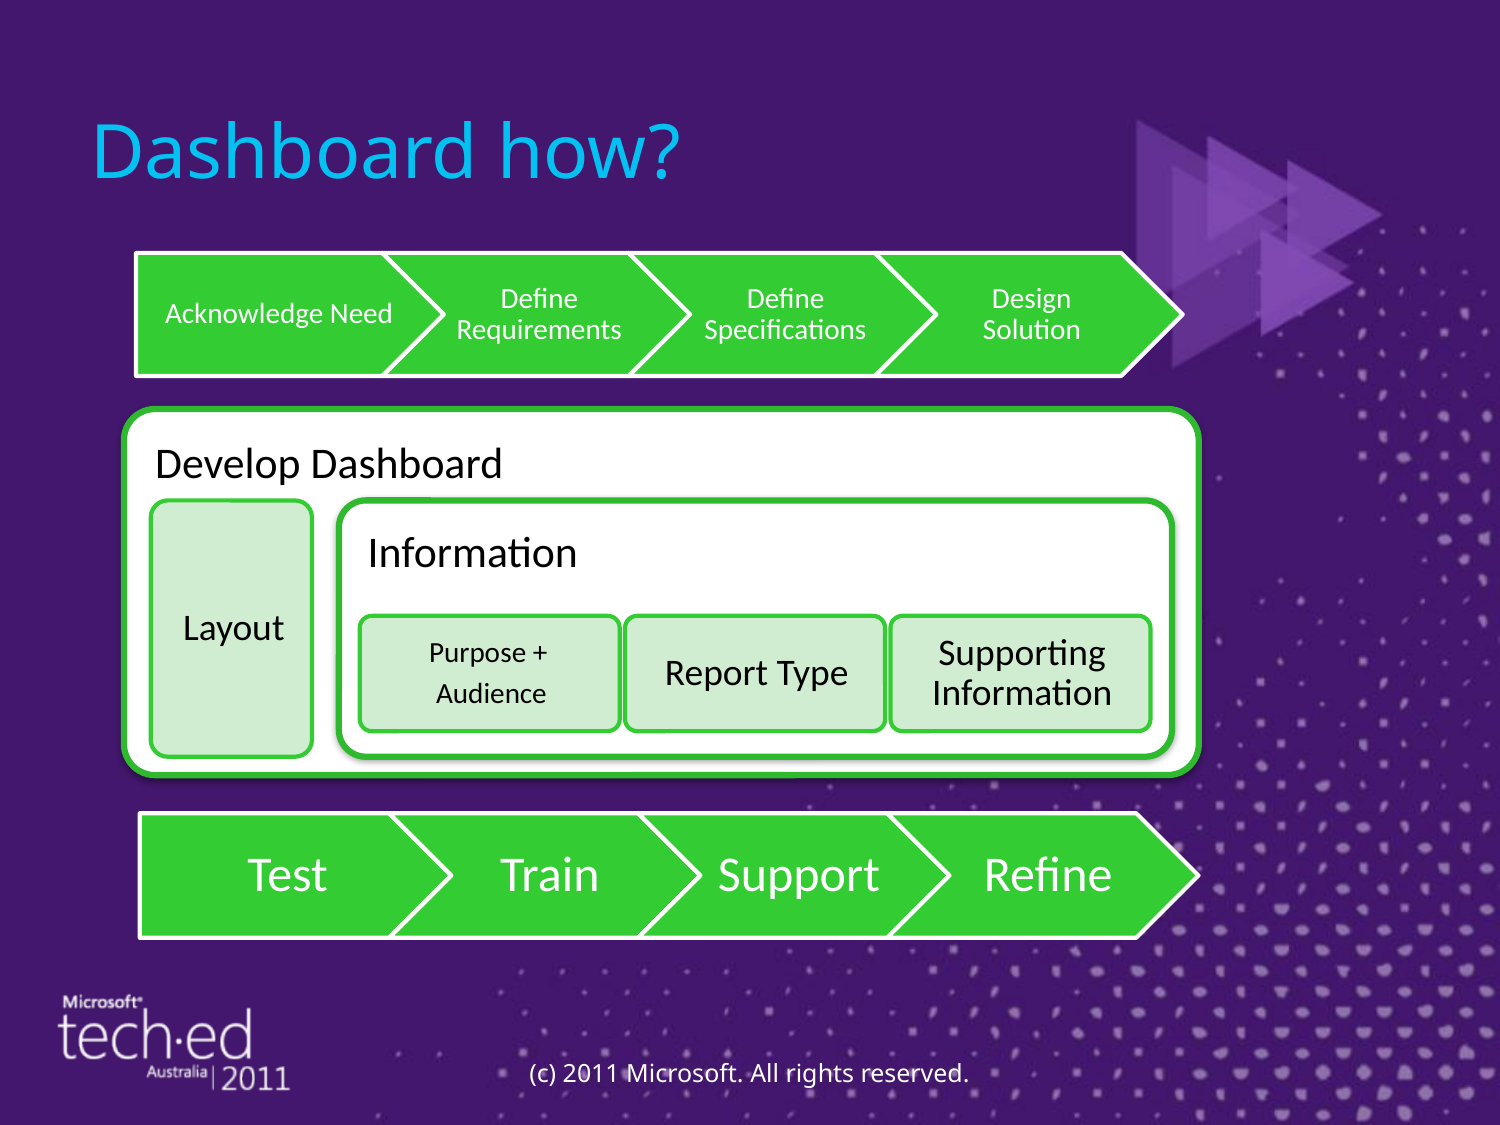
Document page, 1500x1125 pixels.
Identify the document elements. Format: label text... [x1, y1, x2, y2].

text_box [123, 408, 1200, 776]
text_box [135, 231, 1184, 398]
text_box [139, 798, 1200, 953]
picture [0, 0, 1500, 1125]
footer (c) 2011 Microsoft. All rights reserved. [512, 1042, 988, 1103]
title Dashboard how? [75, 54, 1425, 243]
